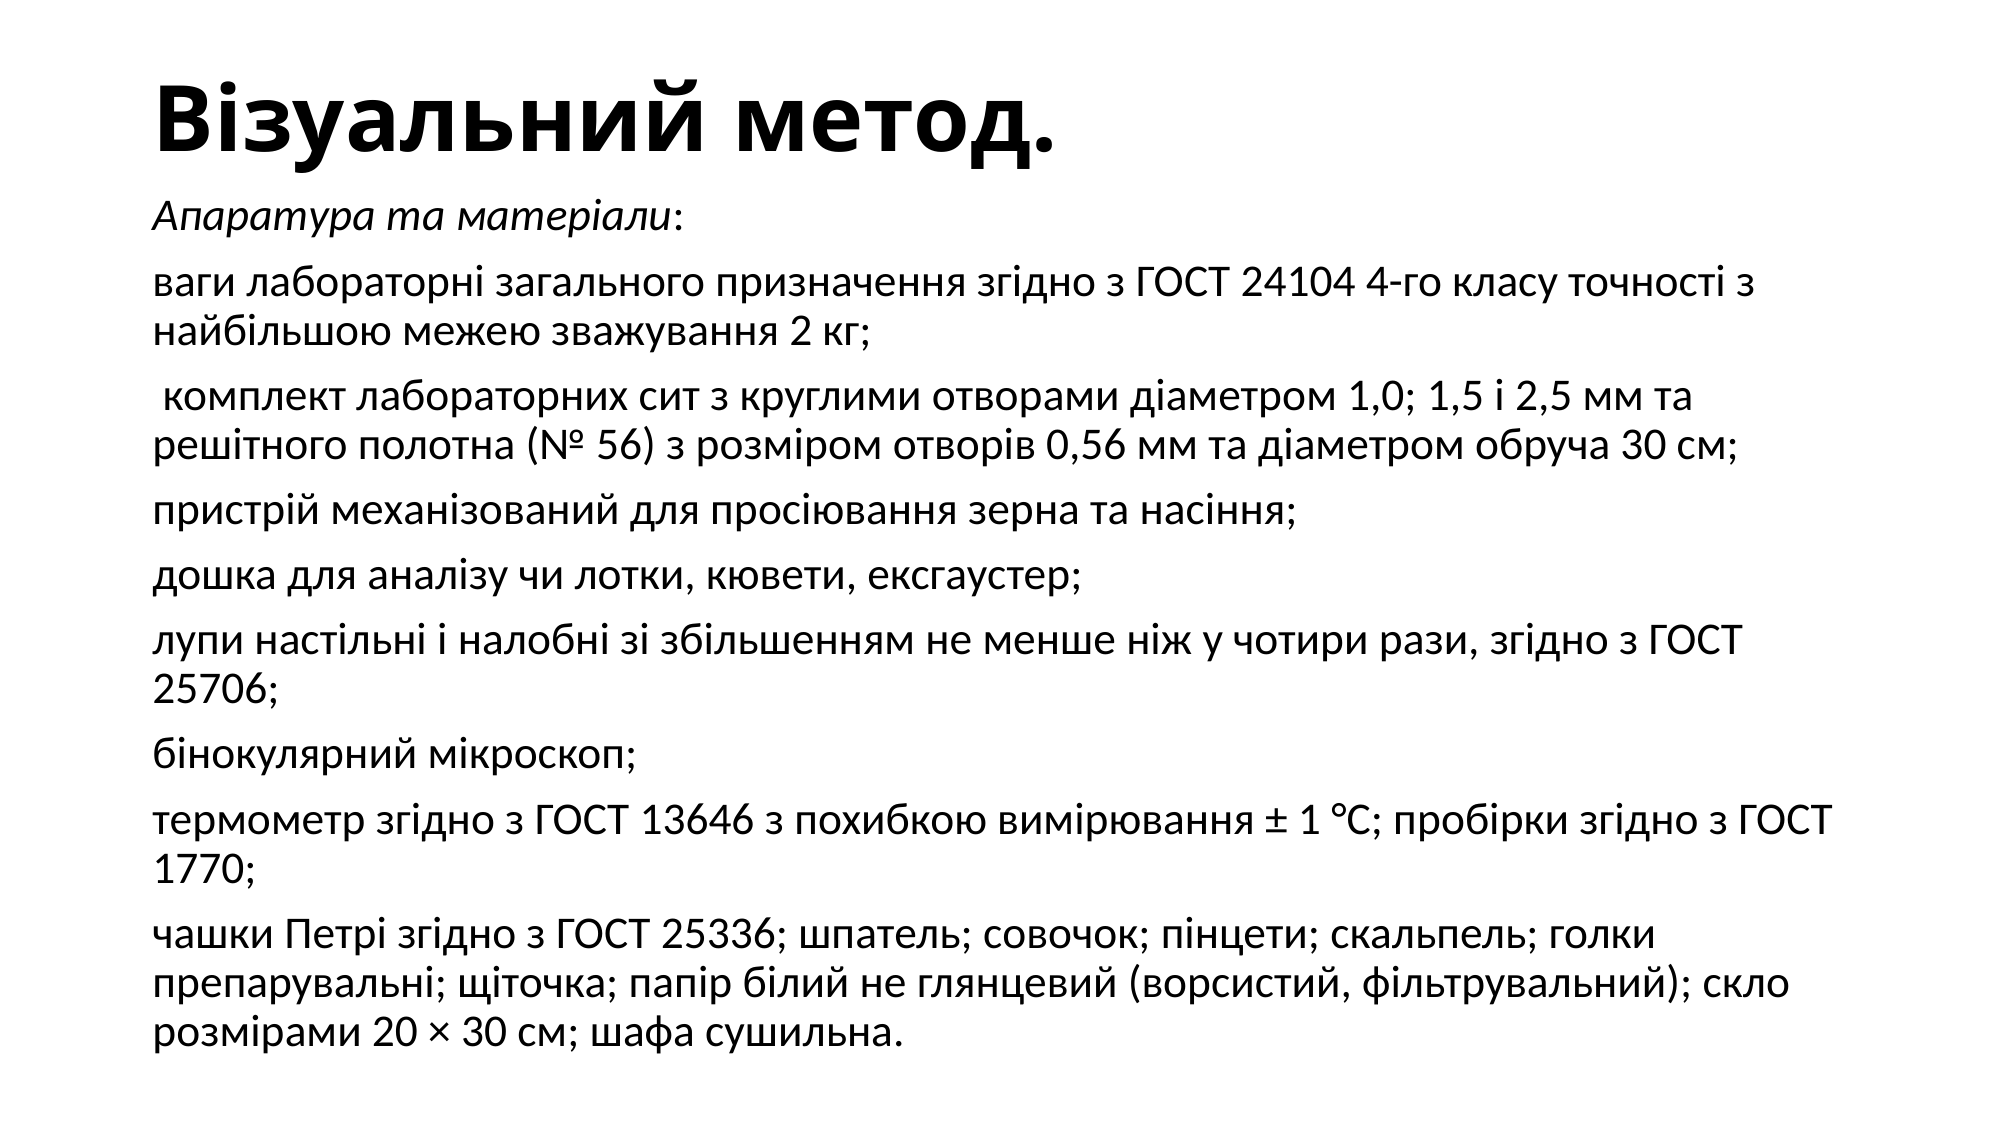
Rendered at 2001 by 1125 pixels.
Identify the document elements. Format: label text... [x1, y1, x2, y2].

list Апаратура та матеріали: ваги лабораторні загального призначення згідно з ГОСТ 24104 4-го класу точності з найбільшою межею зважування 2 кг; комплект лабораторних сит з круглими отворами діаметром 1,0; 1,5 і 2,5 мм та решітного полотна (№ 56) з розміром отворів 0,56 мм та діаметром обруча 30 см; пристрій механізований для просіювання зерна та насіння; дошка для аналізу чи лотки, кювети, ексгаустер; лупи настільні і налобні зі збільшенням не менше ніж у чотири рази, згідно з ГОСТ 25706; бінокулярний мікроскоп; термометр згідно з ГОСТ 13646 з похибкою вимірювання ± 1 °С; пробірки згідно з ГОСТ 1770; чашки Петрі згідно з ГОСТ 25336; шпатель; совочок; пінцети; скальпель; голки препарувальні; щіточка; папір білий не глянцевий (ворсистий, фільтрувальний); скло розмірами 20 × 30 см; шафа сушильна. [137, 184, 1863, 1066]
title Візуальний метод. [137, 59, 1863, 184]
